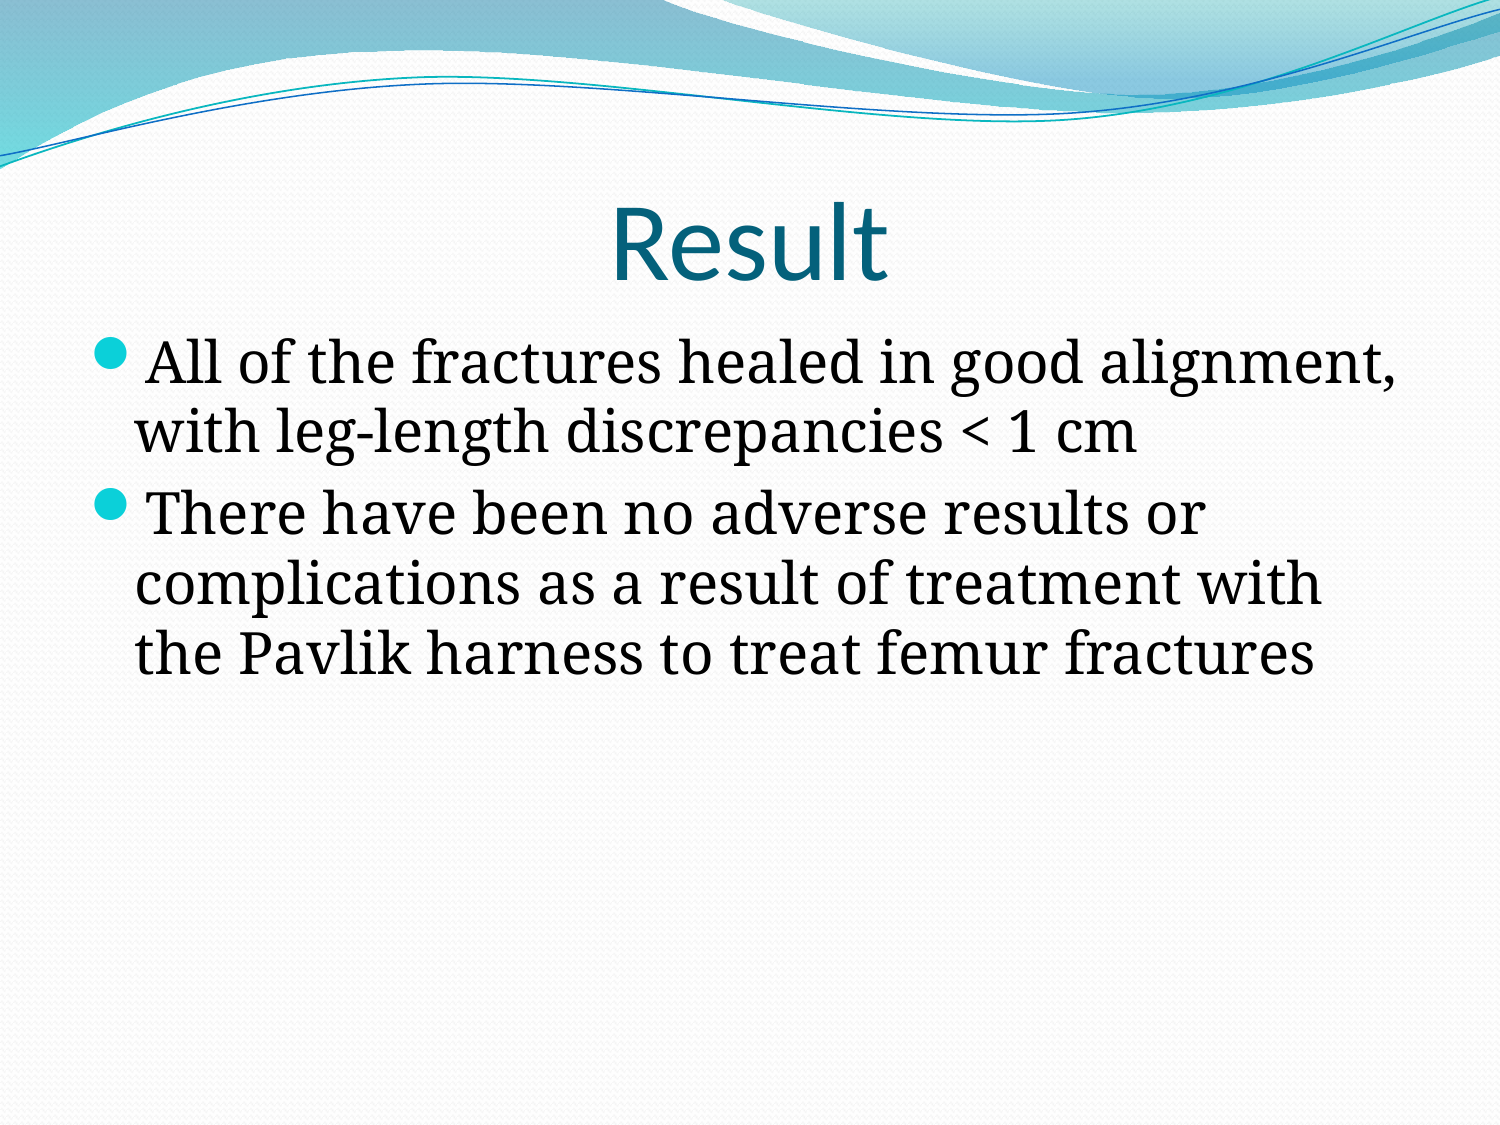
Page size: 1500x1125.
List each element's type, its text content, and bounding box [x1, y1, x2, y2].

title Result [75, 115, 1425, 303]
list All of the fractures healed in good alignment, with leg-length discrepancies < 1 cm There have been no adverse results or complications as a result of treatment with the Pavlik harness to treat femur fractures [75, 317, 1425, 1038]
